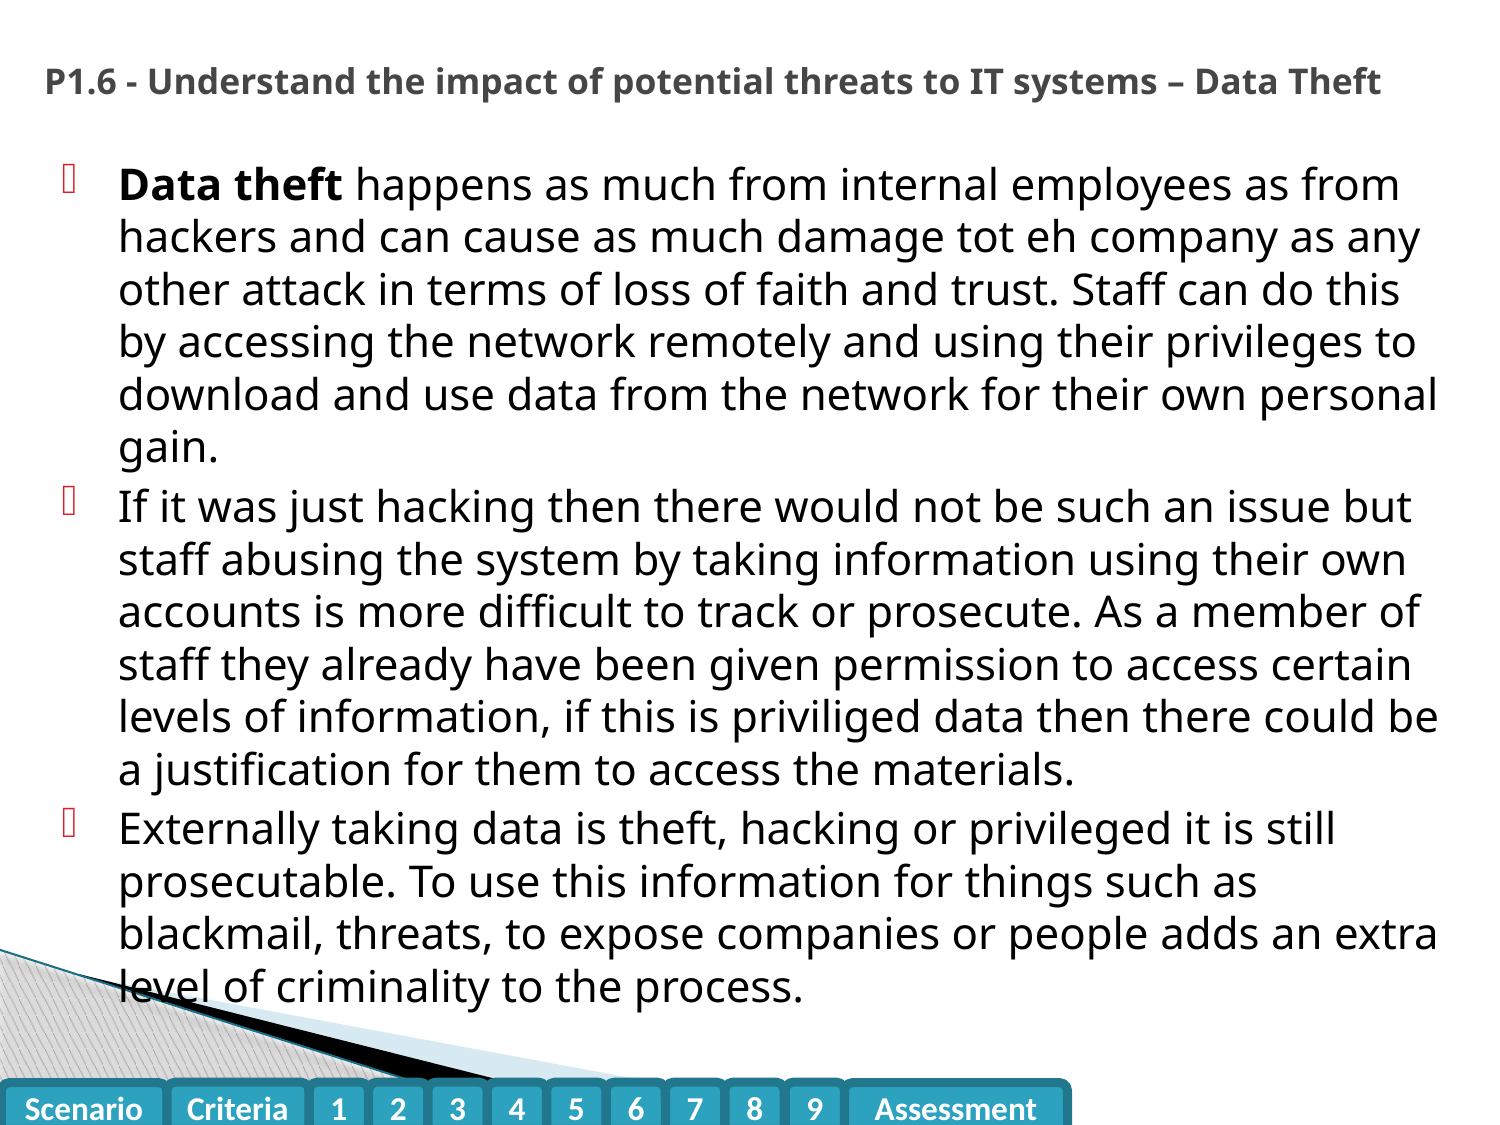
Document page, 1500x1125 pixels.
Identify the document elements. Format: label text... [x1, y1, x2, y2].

list Data theft happens as much from internal employees as from hackers and can cause as much damage tot eh company as any other attack in terms of loss of faith and trust. Staff can do this by accessing the network remotely and using their privileges to download and use data from the network for their own personal gain. If it was just hacking then there would not be such an issue but staff abusing the system by taking information using their own accounts is more difficult to track or prosecute. As a member of staff they already have been given permission to access certain levels of information, if this is priviliged data then there could be a justification for them to access the materials. Externally taking data is theft, hacking or privileged it is still prosecutable. To use this information for things such as blackmail, threats, to expose companies or people adds an extra level of criminality to the process. [46, 149, 1465, 1059]
title P1.6 - Understand the impact of potential threats to IT systems – Data Theft [29, 35, 1471, 126]
